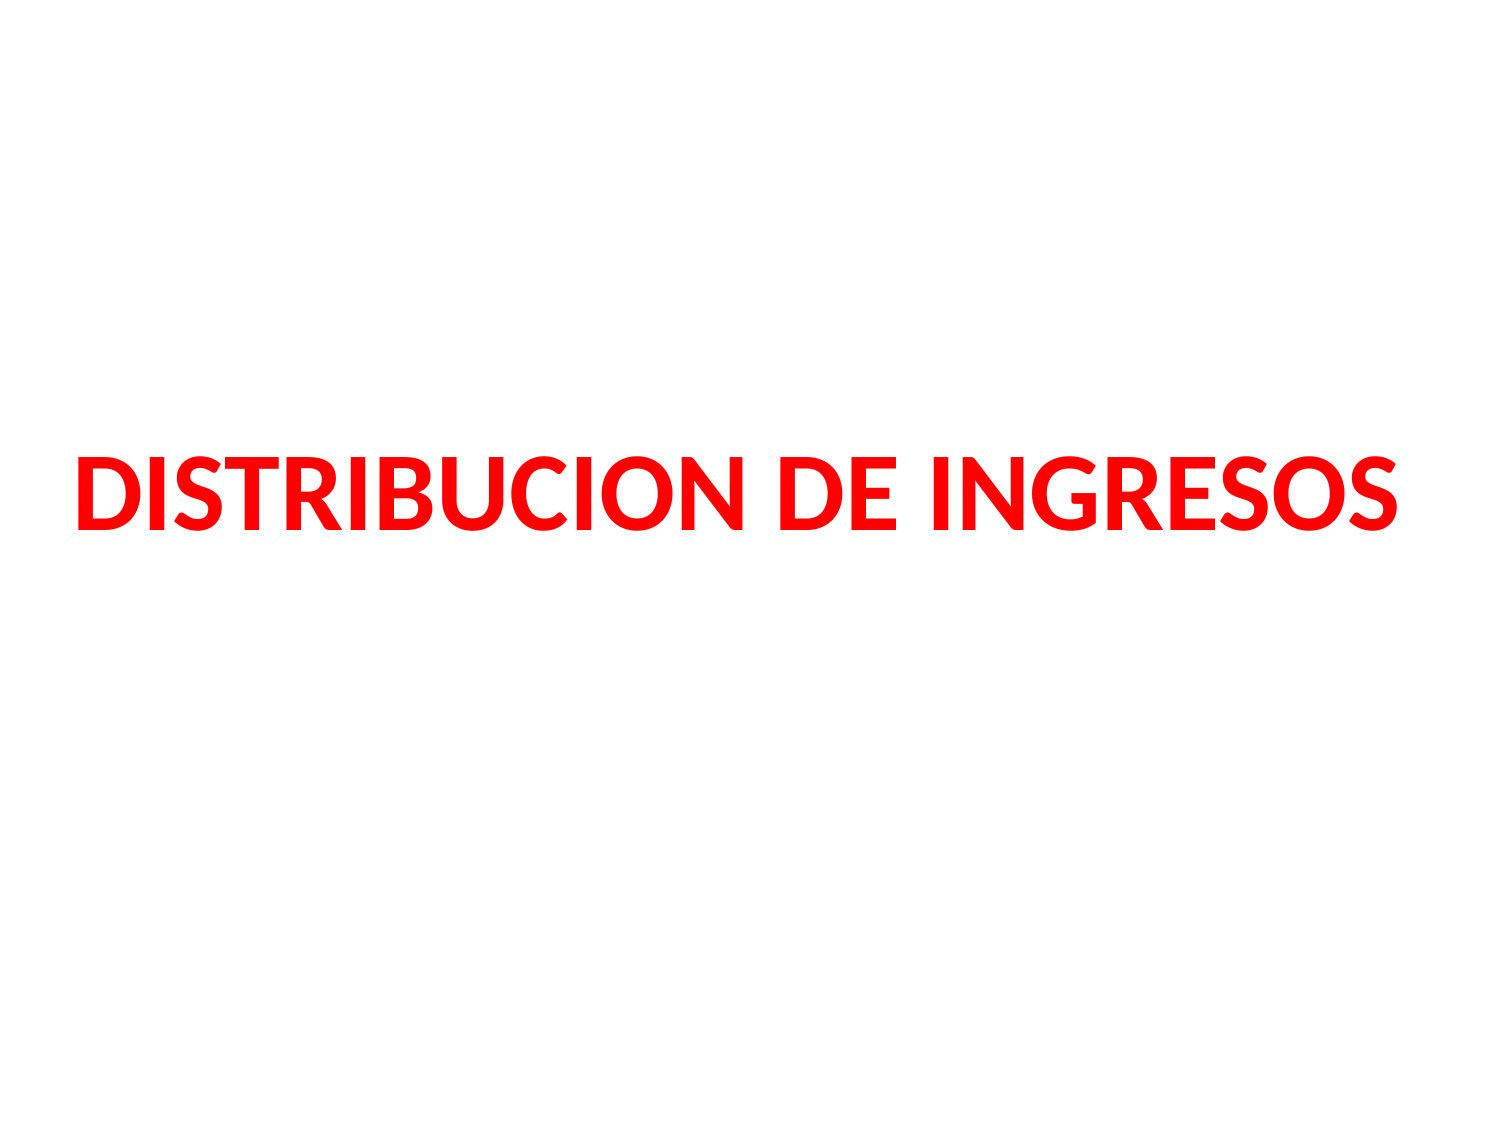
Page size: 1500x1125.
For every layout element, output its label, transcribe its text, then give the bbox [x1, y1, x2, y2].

text_box Distribucion de ingresos [0, 410, 1500, 561]
